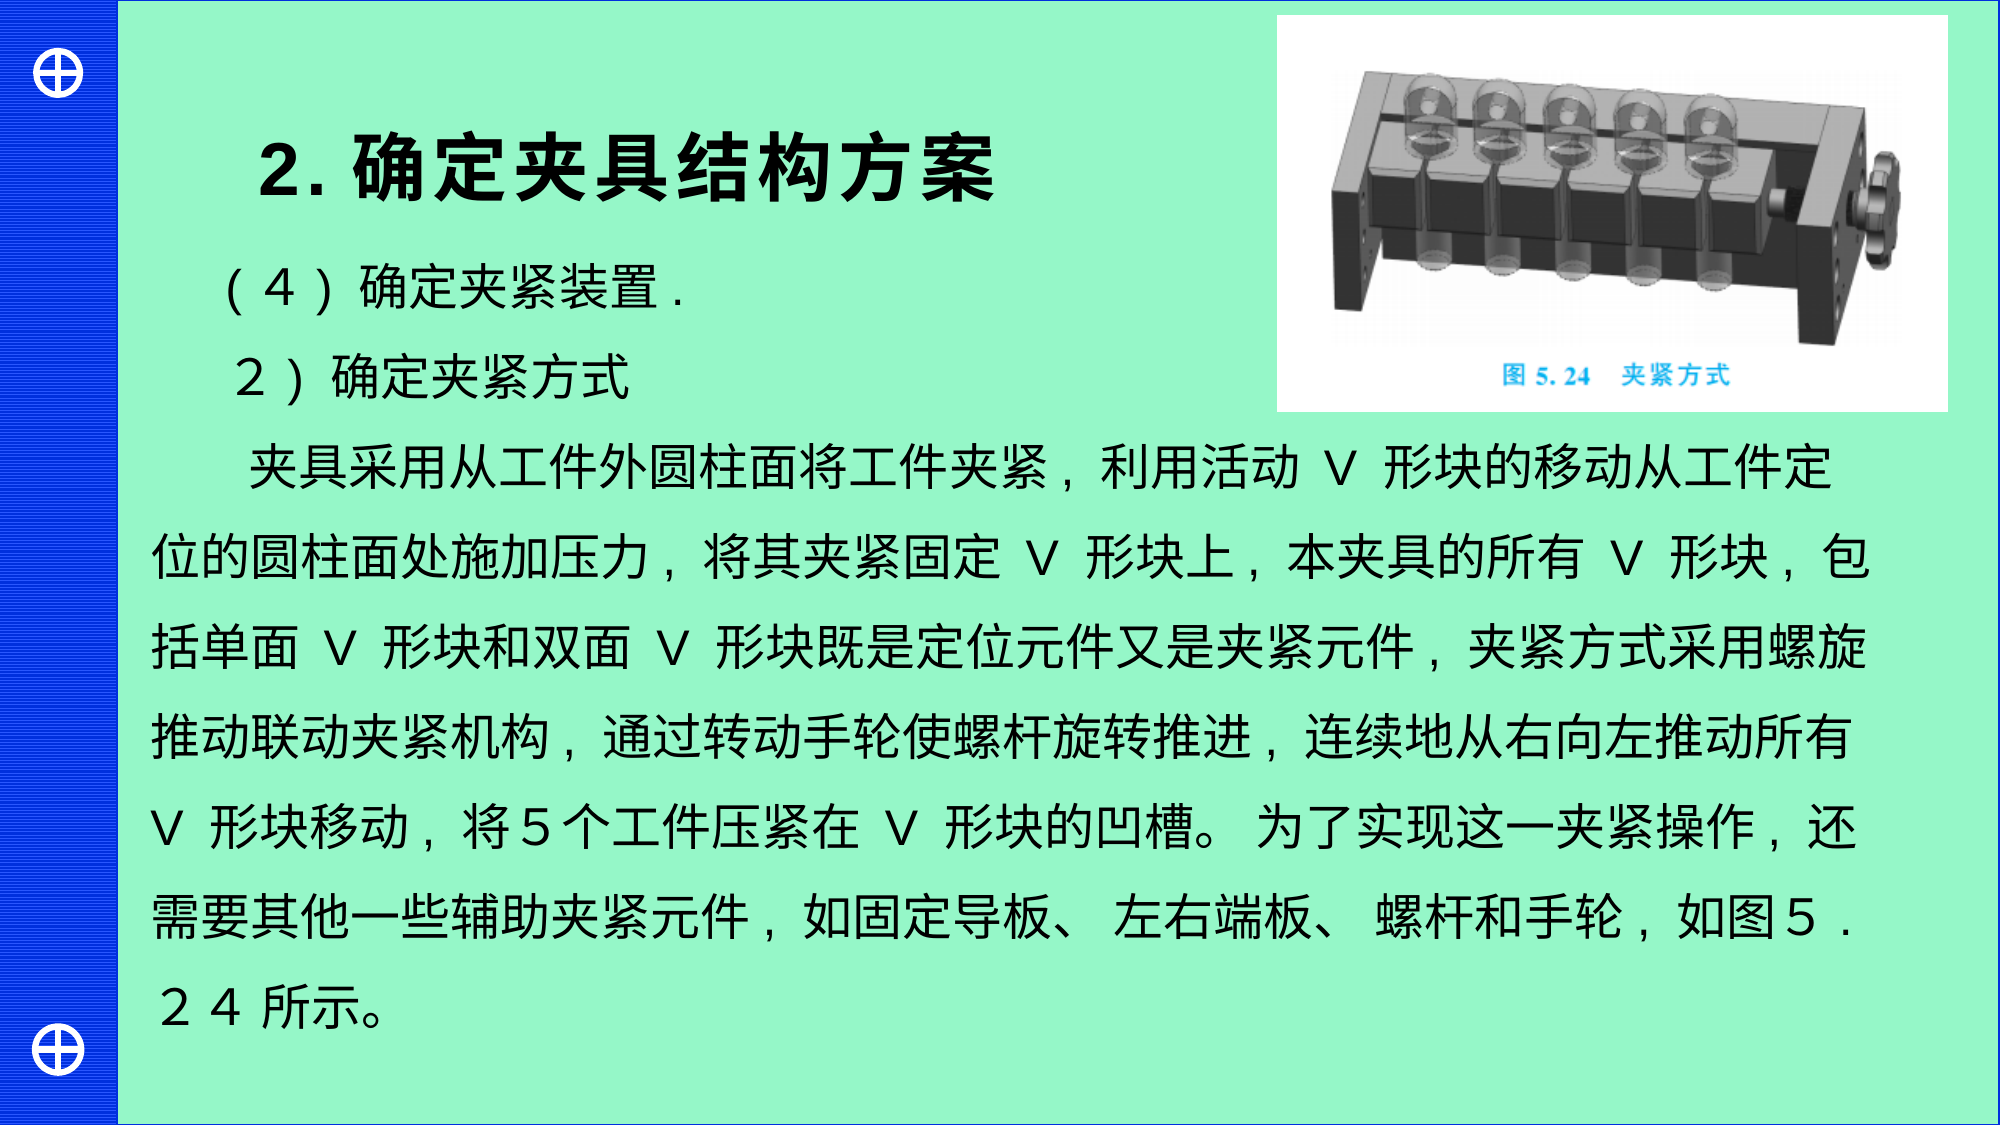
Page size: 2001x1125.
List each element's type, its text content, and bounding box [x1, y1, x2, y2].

text_box 2.确定夹具结构方案 [135, 96, 1277, 217]
picture [1277, 15, 1948, 412]
text_box (４) 确定夹紧装置. ２) 确定夹紧方式 夹具采用从工件外圆柱面将工件夹紧, 利用活动 V 形块的移动从工件定位的圆柱面处施加压力, 将其夹紧固定 V 形块上, 本夹具的所有 V 形块, 包括单面 V 形块和双面 V 形块既是定位元件又是夹紧元件, 夹紧方式采用螺旋推动联动夹紧机构, 通过转动手轮使螺杆旋转推进, 连续地从右向左推动所有 V 形块移动, 将５个工件压紧在 V 形块的凹槽。 为了实现这一夹紧操作, 还需要其他一些辅助夹紧元件, 如固定导板、 左右端板、 螺杆和手轮, 如图５.２４ 所示。 [135, 217, 1889, 1043]
